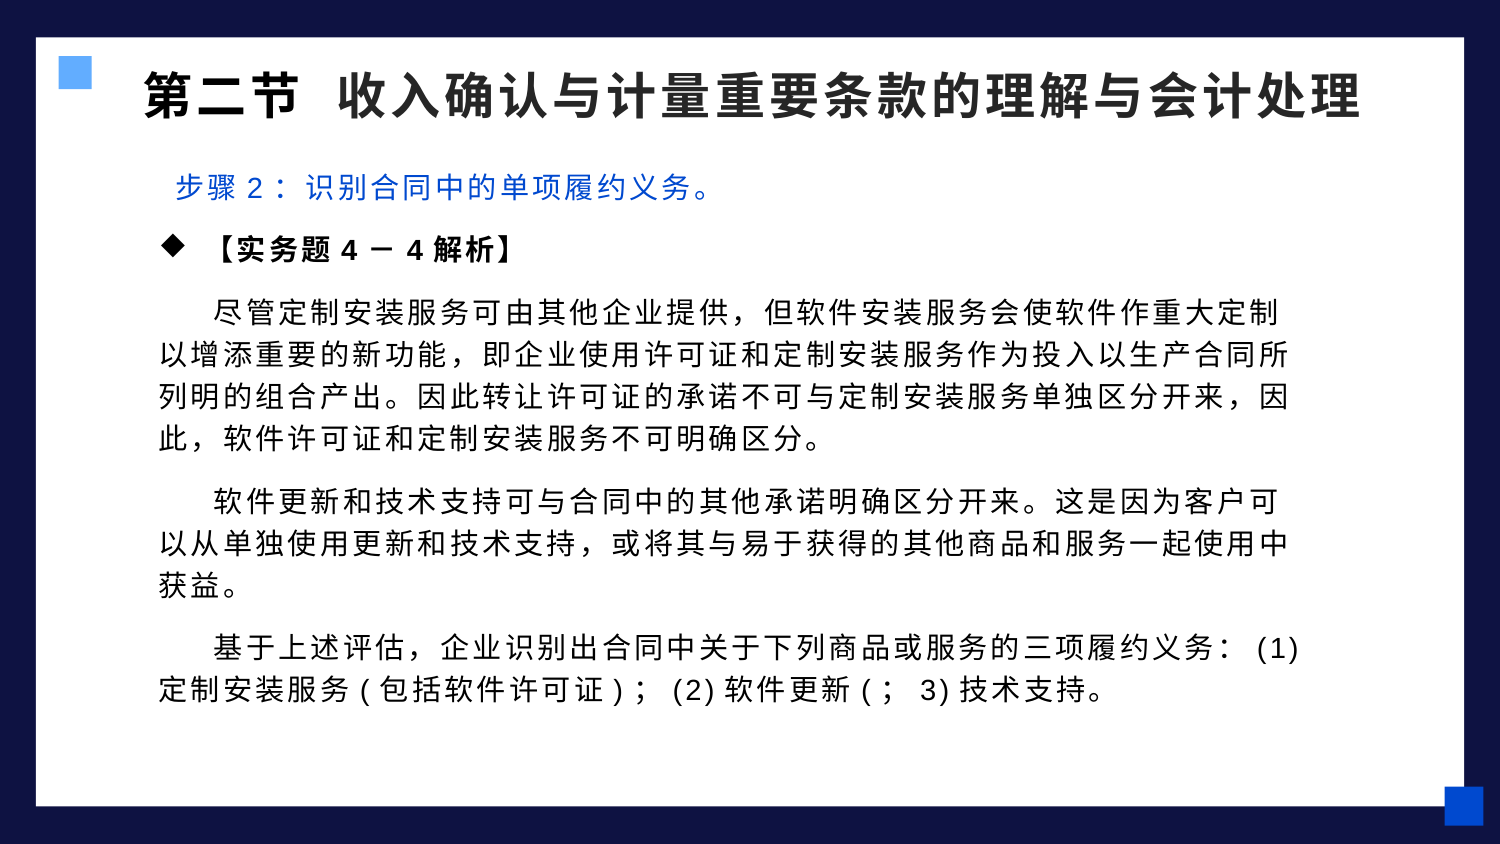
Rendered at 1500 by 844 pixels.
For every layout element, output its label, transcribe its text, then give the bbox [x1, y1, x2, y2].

list 步骤2：识别合同中的单项履约义务。 【实务题4－4解析】 尽管定制安装服务可由其他企业提供，但软件安装服务会使软件作重大定制以增添重要的新功能，即企业使用许可证和定制安装服务作为投入以生产合同所列明的组合产出。因此转让许可证的承诺不可与定制安装服务单独区分开来，因此，软件许可证和定制安装服务不可明确区分。 软件更新和技术支持可与合同中的其他承诺明确区分开来。这是因为客户可以从单独使用更新和技术支持，或将其与易于获得的其他商品和服务一起使用中获益。 基于上述评估，企业识别出合同中关于下列商品或服务的三项履约义务：(1)定制安装服务(包括软件许可证)；(2)软件更新(；3)技术支持。 [141, 161, 1327, 587]
text_box 第二节 收入确认与计量重要条款的理解与会计处理 [99, 43, 1400, 133]
